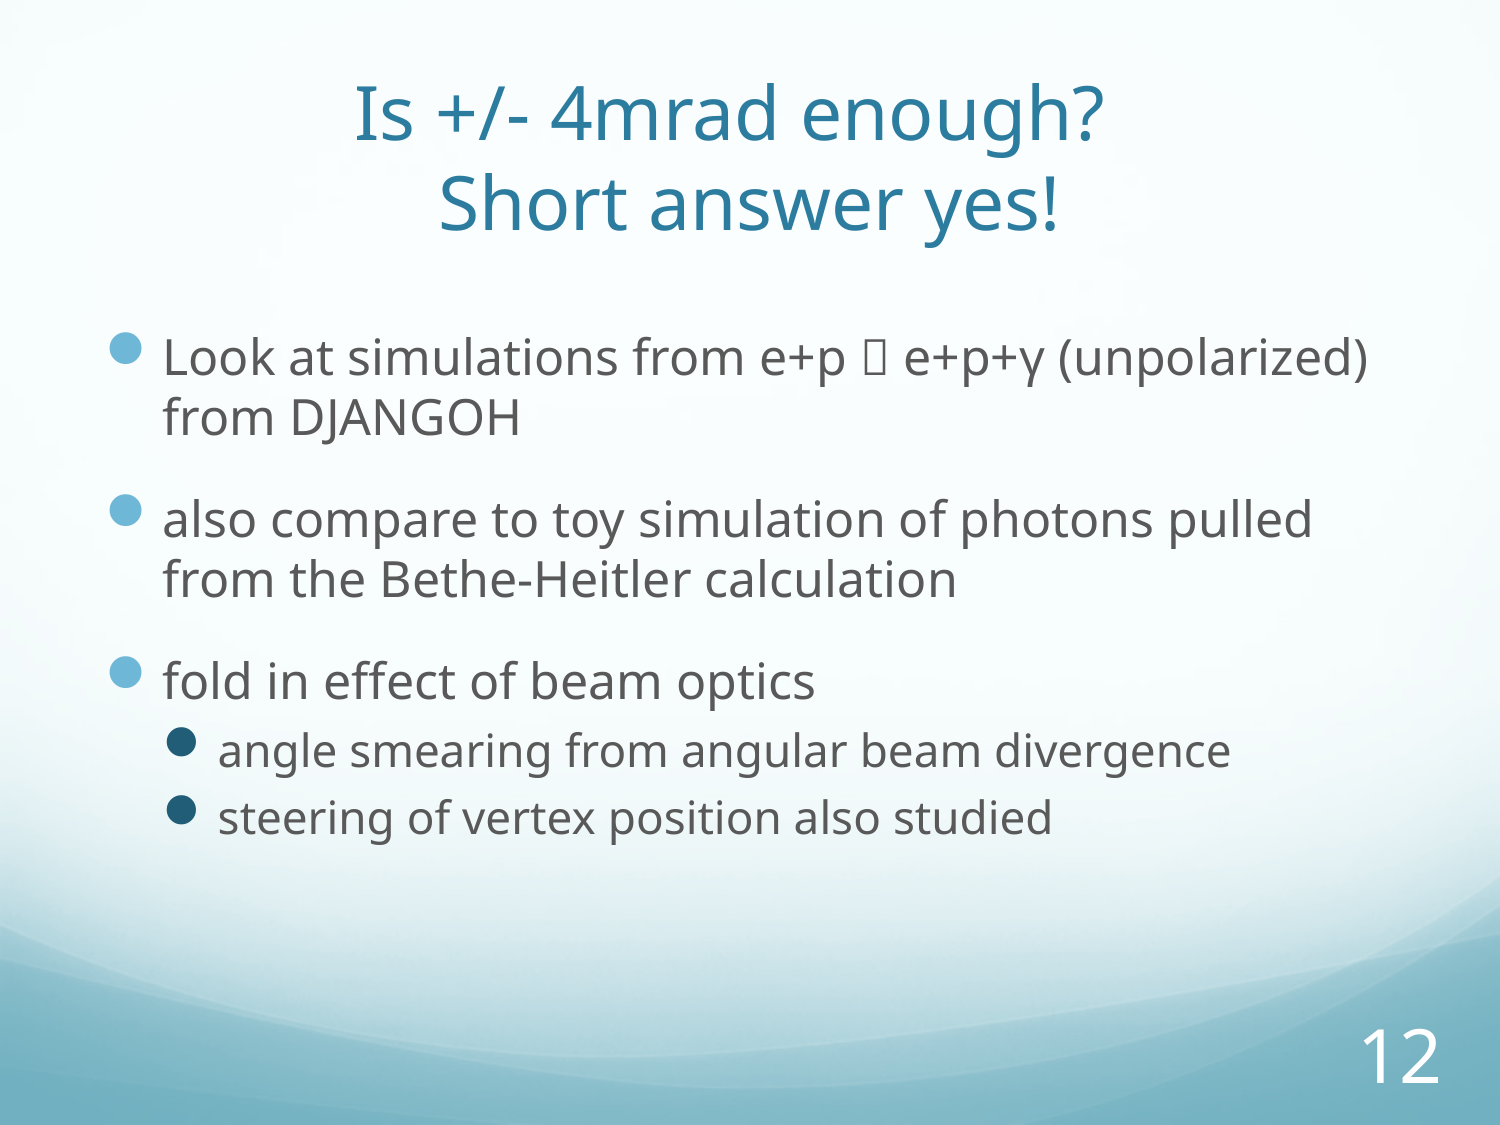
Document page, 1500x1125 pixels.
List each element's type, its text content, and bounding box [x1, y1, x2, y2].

slide_number 12 [1295, 1029, 1459, 1090]
list Look at simulations from e+p  e+p+γ (unpolarized) from DJANGOH also compare to toy simulation of photons pulled from the Bethe-Heitler calculation fold in effect of beam optics angle smearing from angular beam divergence steering of vertex position also studied [90, 318, 1410, 1031]
title Is +/- 4mrad enough? Short answer yes! [90, 98, 1410, 253]
